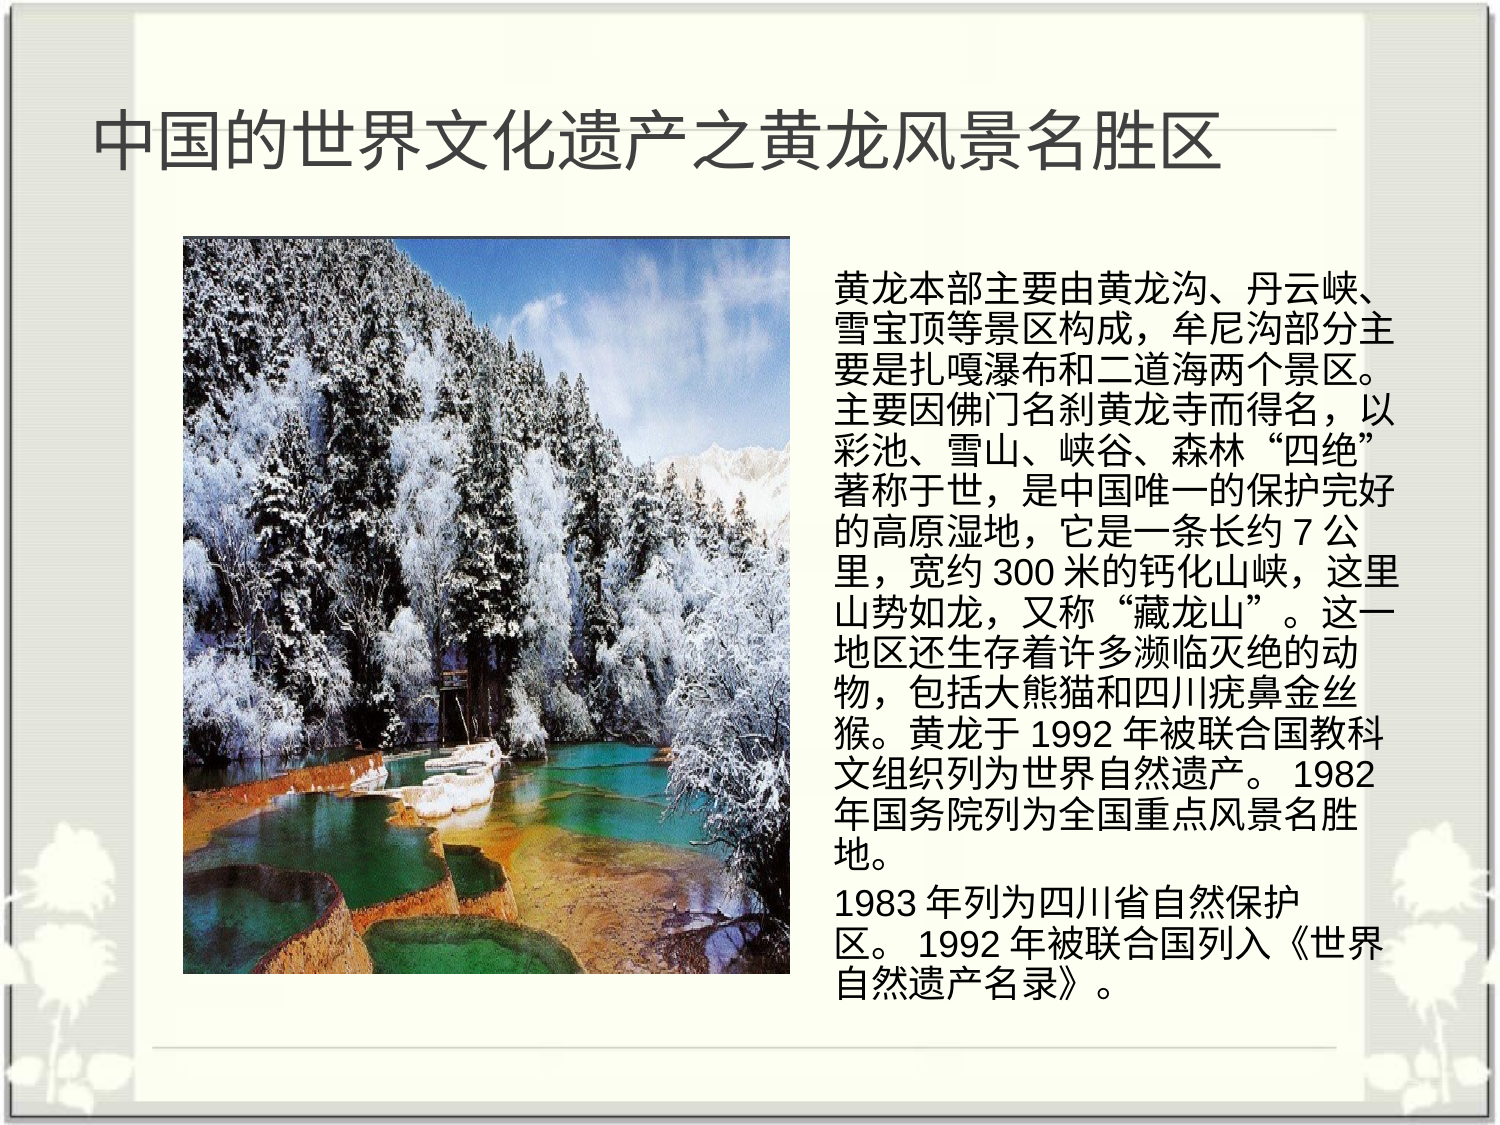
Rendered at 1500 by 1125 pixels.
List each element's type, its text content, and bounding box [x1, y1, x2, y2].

list 黄龙本部主要由黄龙沟、丹云峡、雪宝顶等景区构成，牟尼沟部分主要是扎嘎瀑布和二道海两个景区。主要因佛门名刹黄龙寺而得名，以彩池、雪山、峡谷、森林“四绝”著称于世，是中国唯一的保护完好的高原湿地，它是一条长约7公里，宽约300米的钙化山峡，这里山势如龙，又称“藏龙山”。这一地区还生存着许多濒临灭绝的动物，包括大熊猫和四川疣鼻金丝猴。黄龙于1992年被联合国教科文组织列为世界自然遗产。1982年国务院列为全国重点风景名胜地。 1983年列为四川省自然保护区。1992年被联合国列入《世界自然遗产名录》。 [762, 262, 1426, 1006]
picture [0, 0, 1500, 1125]
title 中国的世界文化遗产之黄龙风景名胜区 [74, 44, 1426, 233]
